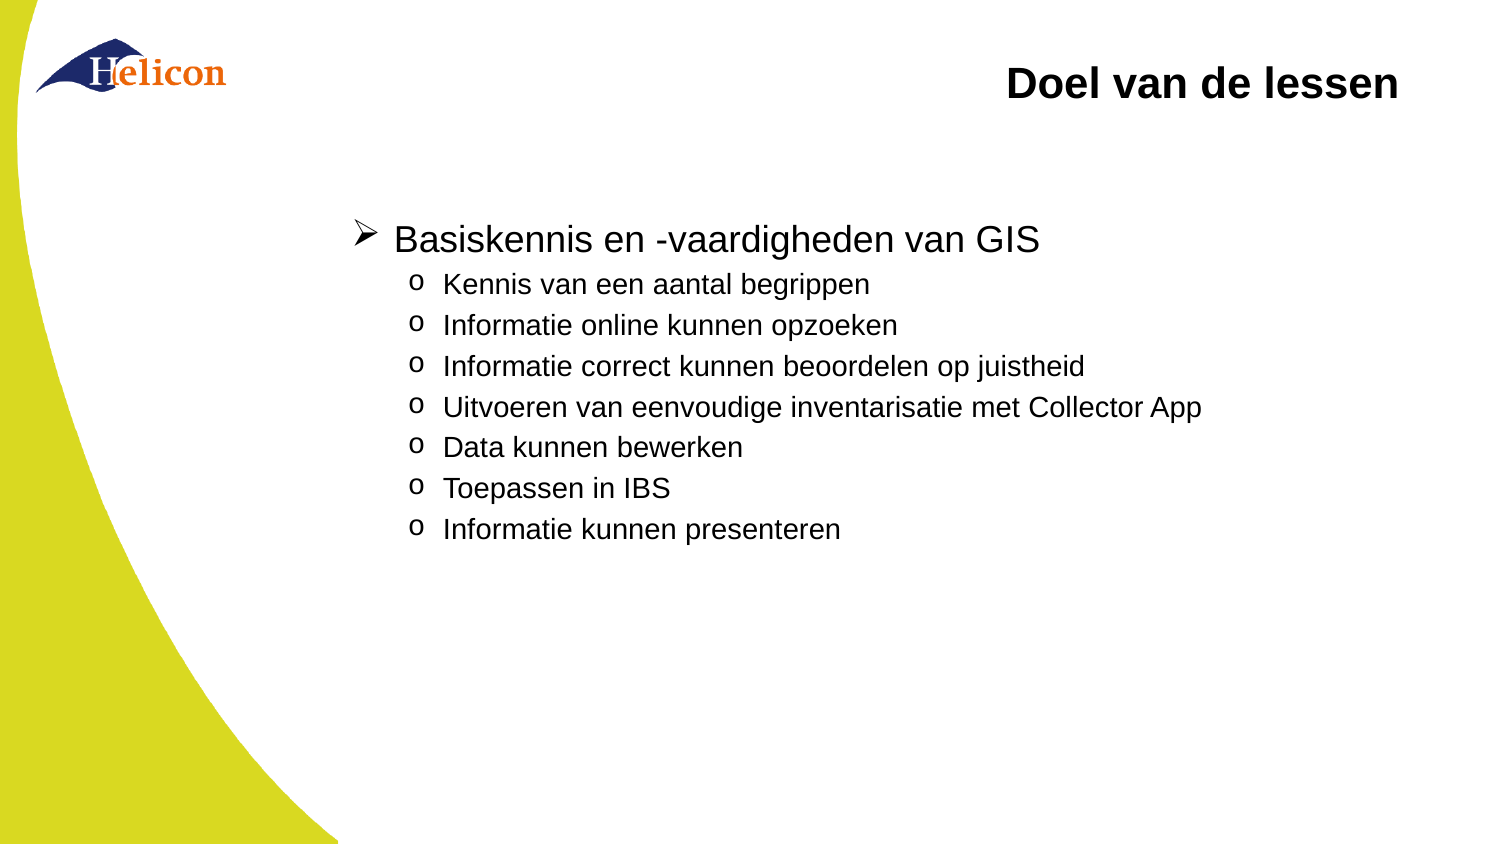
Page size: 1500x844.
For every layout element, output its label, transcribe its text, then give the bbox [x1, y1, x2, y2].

title Doel van de lessen [324, 40, 1415, 121]
list Basiskennis en -vaardigheden van GIS Kennis van een aantal begrippen Informatie online kunnen opzoeken Informatie correct kunnen beoordelen op juistheid Uitvoeren van eenvoudige inventarisatie met Collector App Data kunnen bewerken Toepassen in IBS Informatie kunnen presenteren [336, 147, 1425, 754]
picture [0, 0, 1500, 844]
